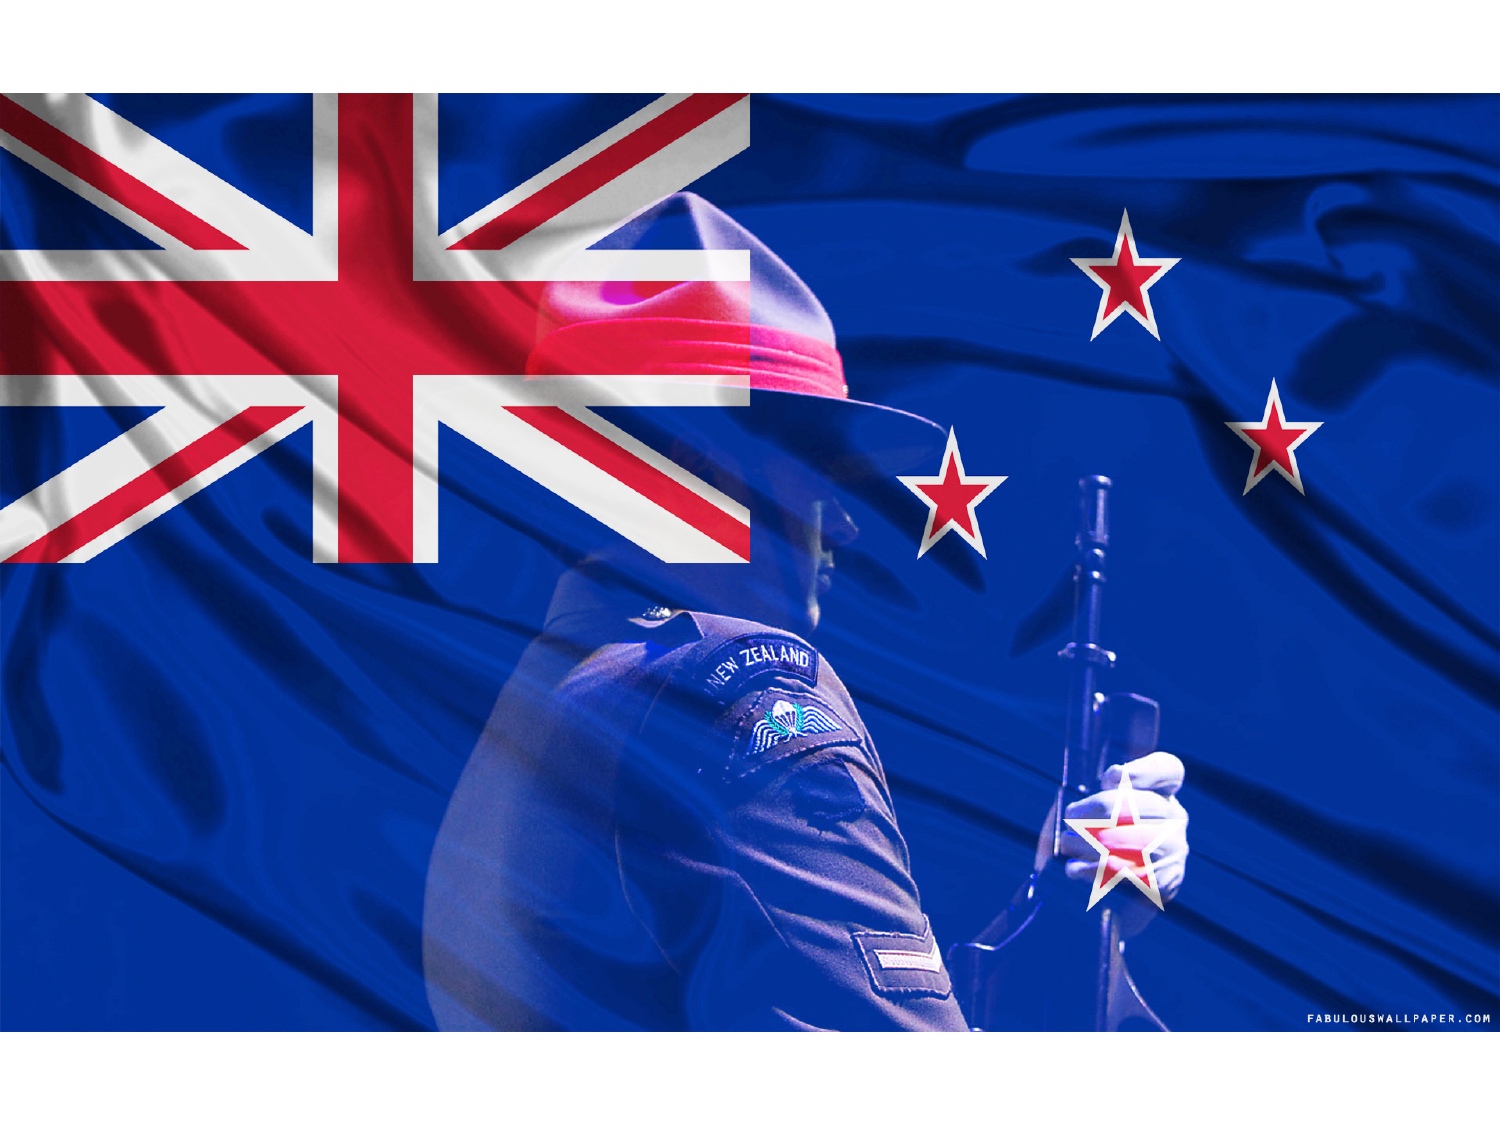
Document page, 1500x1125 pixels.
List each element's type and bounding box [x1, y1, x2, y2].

picture [0, 93, 1500, 1032]
